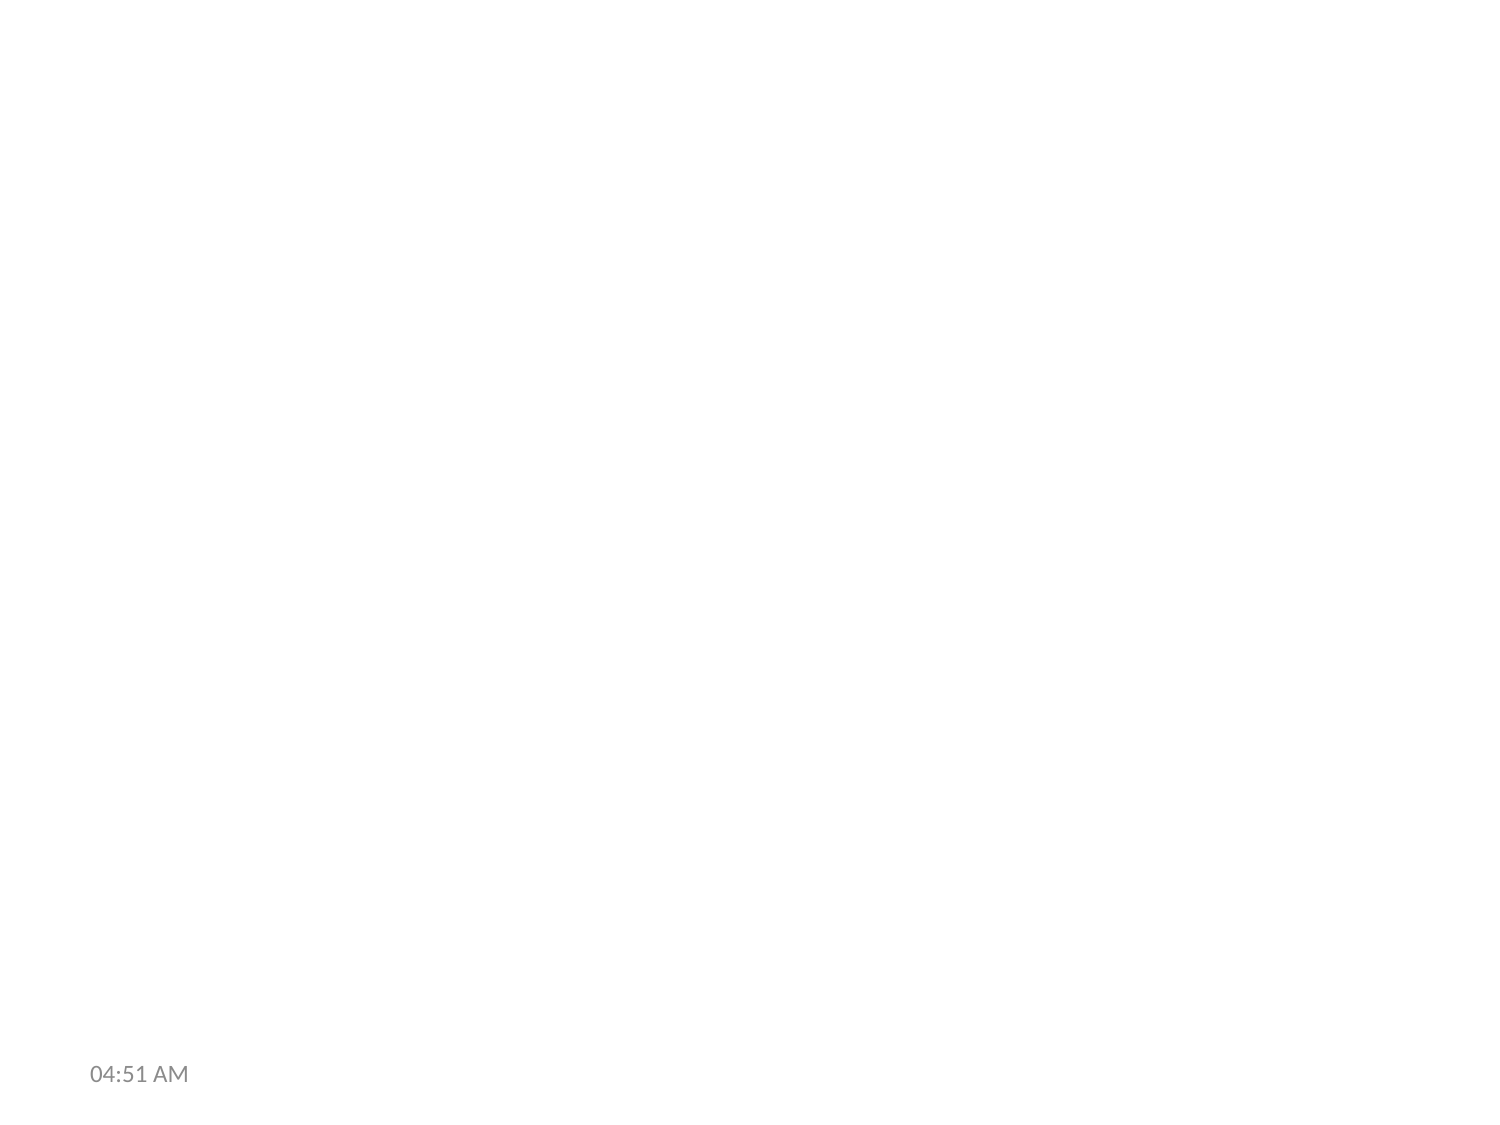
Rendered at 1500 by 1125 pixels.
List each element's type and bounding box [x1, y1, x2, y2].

slide_number [75, 1042, 425, 1103]
